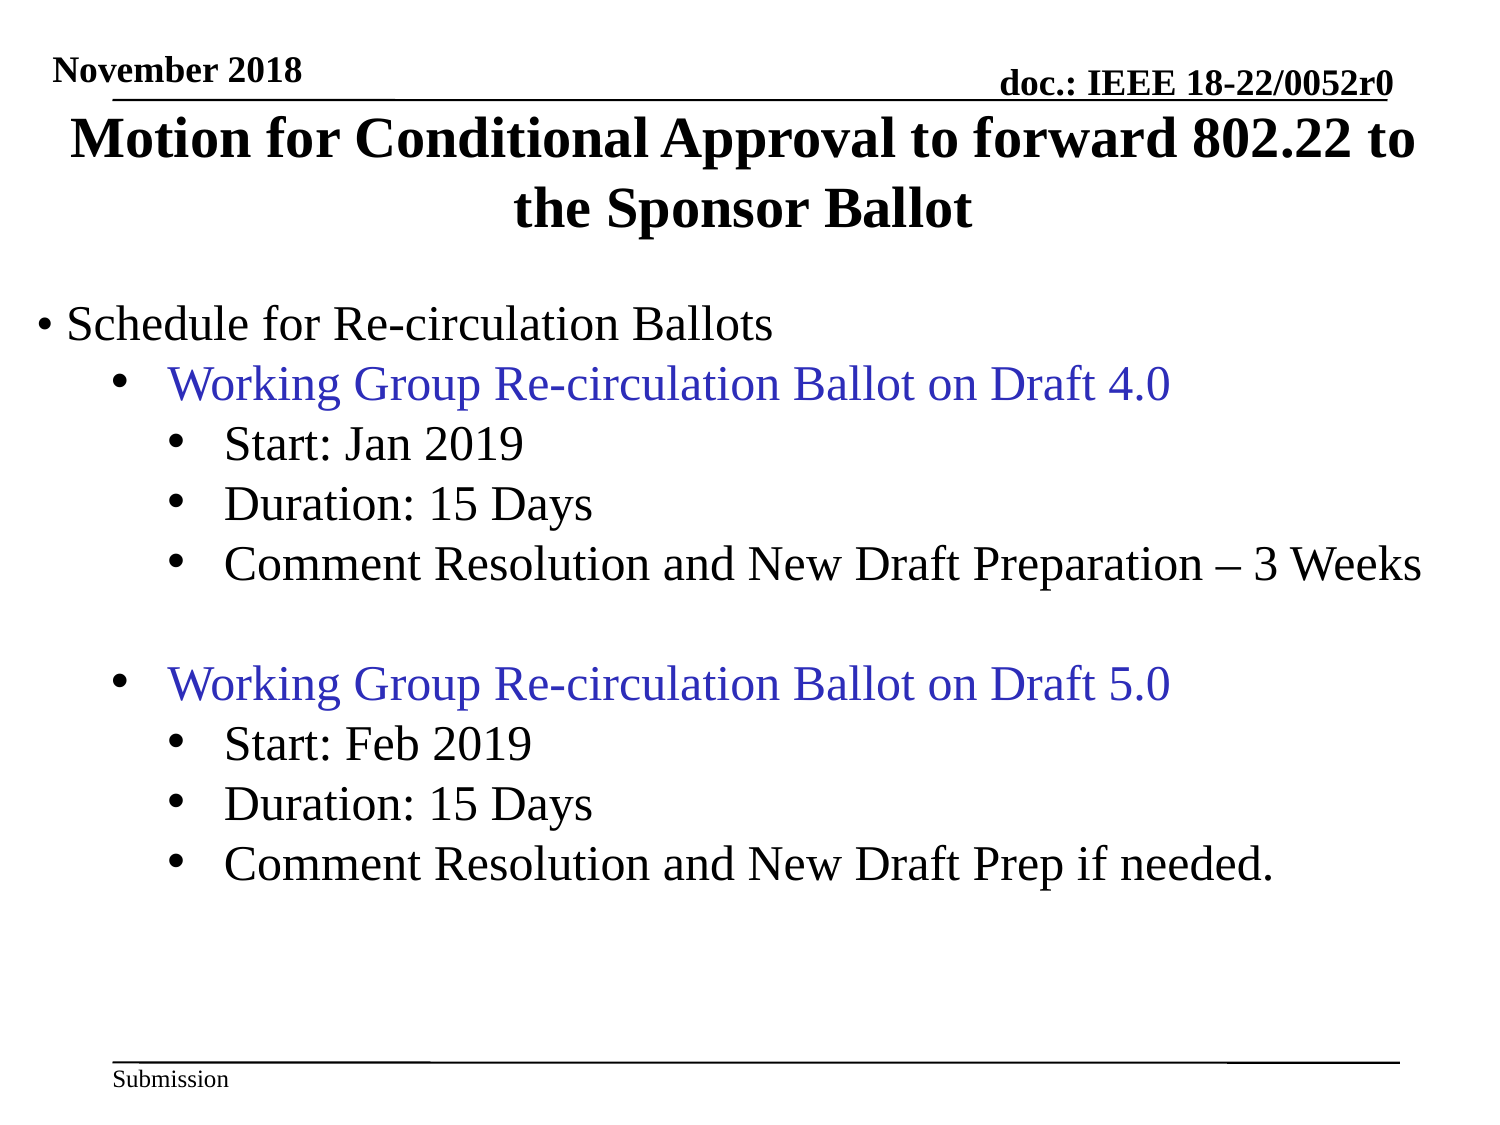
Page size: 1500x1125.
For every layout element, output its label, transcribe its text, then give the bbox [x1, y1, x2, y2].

text_box • Schedule for Re-circulation Ballots Working Group Re-circulation Ballot on Draft 4.0 Start: Jan 2019 Duration: 15 Days Comment Resolution and New Draft Preparation – 3 Weeks Working Group Re-circulation Ballot on Draft 5.0 Start: Feb 2019 Duration: 15 Days Comment Resolution and New Draft Prep if needed. [12, 282, 1488, 958]
title Motion for Conditional Approval to forward 802.22 to the Sponsor Ballot [37, 99, 1451, 238]
